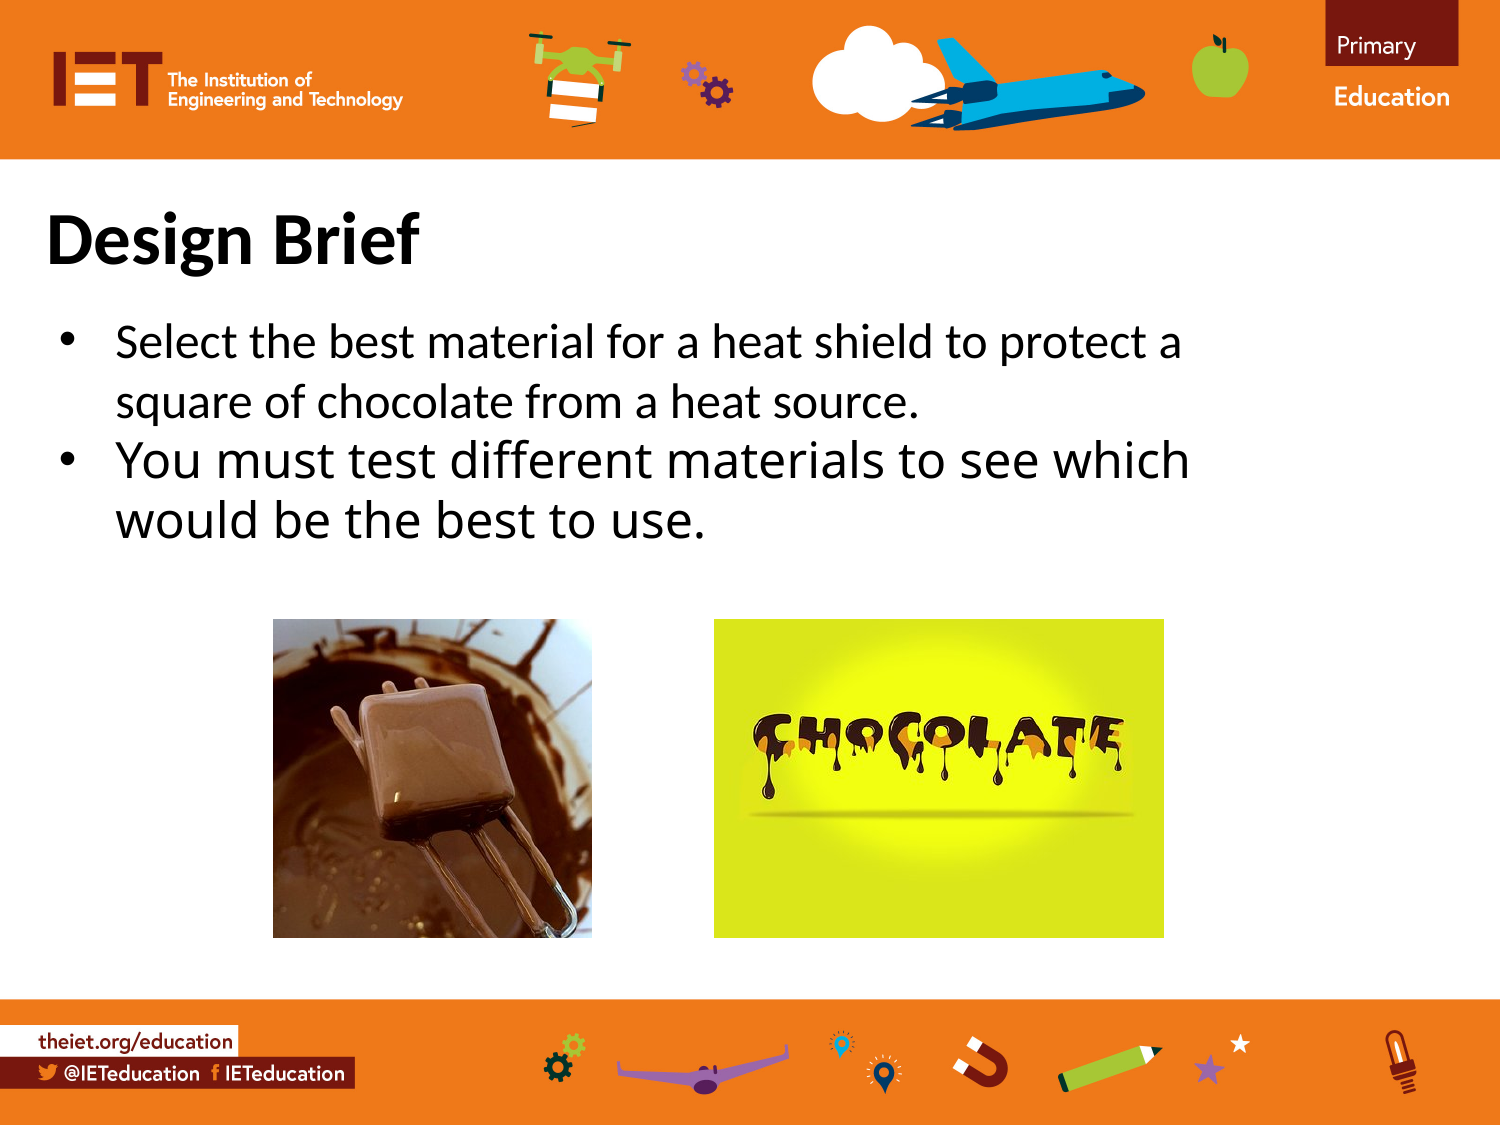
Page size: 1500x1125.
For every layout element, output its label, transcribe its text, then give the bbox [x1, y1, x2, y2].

picture [0, 0, 1500, 1125]
text_box Select the best material for a heat shield to protect a square of chocolate from a heat source. You must test different materials to see which would be the best to use. [44, 300, 1343, 556]
text_box Design Brief [31, 180, 516, 300]
